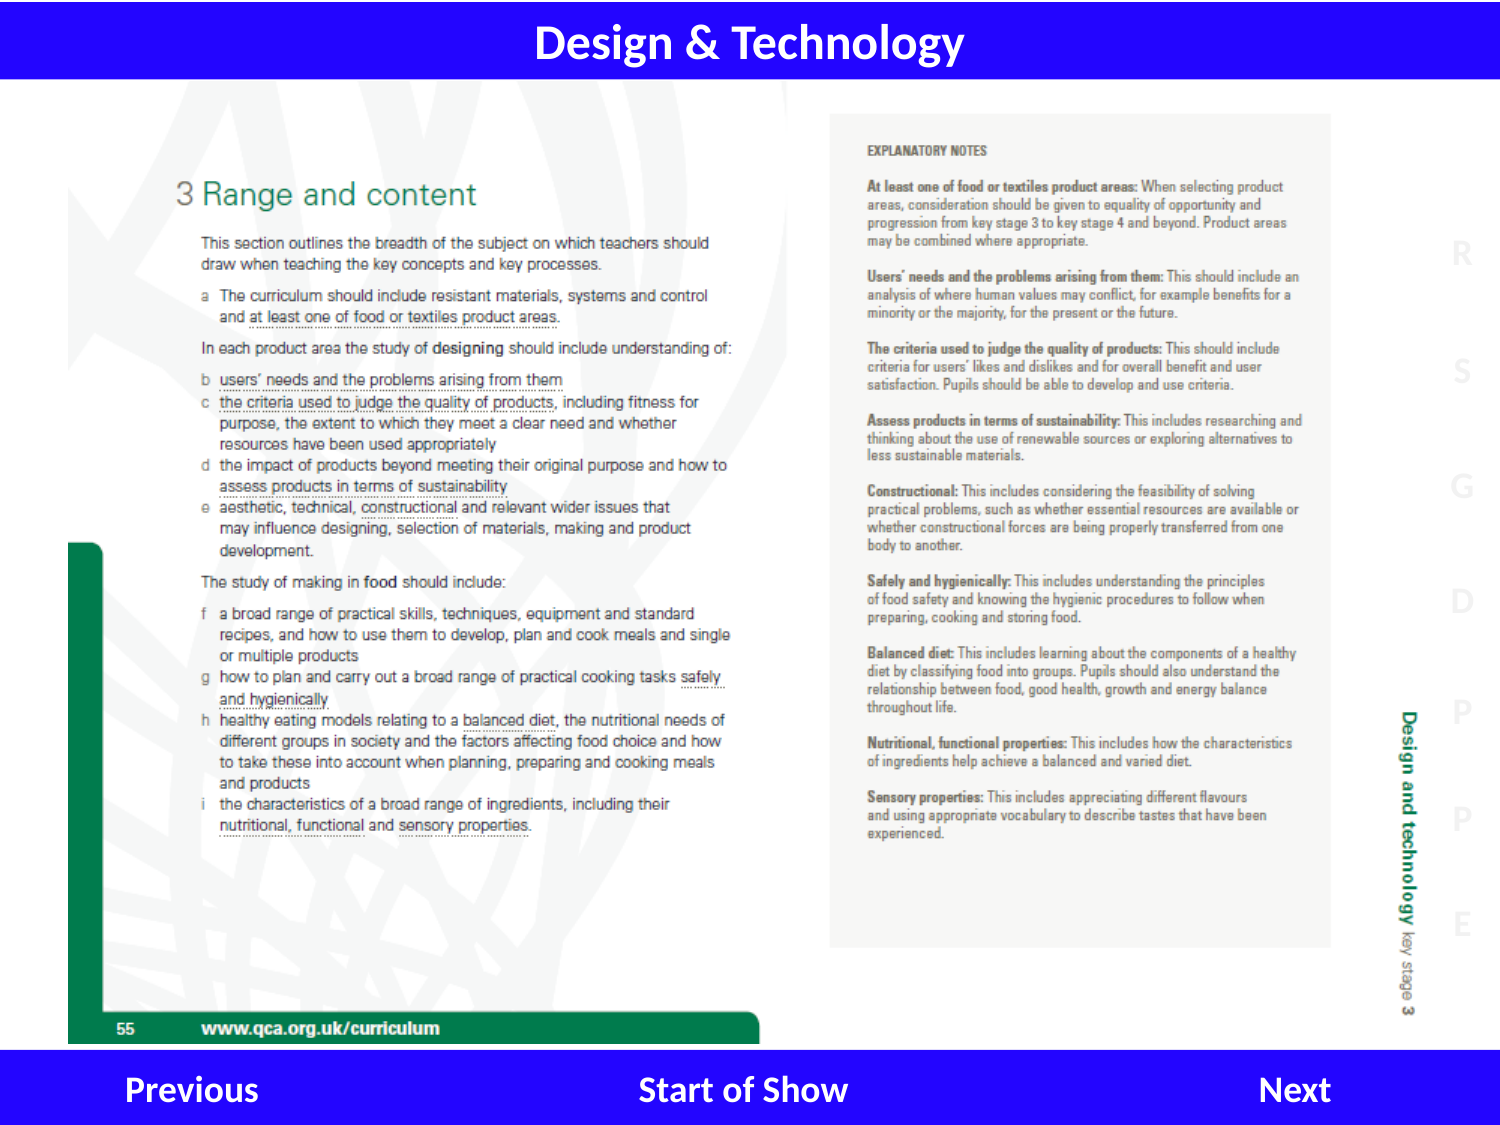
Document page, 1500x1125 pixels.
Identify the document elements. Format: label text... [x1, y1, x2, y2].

text_box Previous [15, 1061, 369, 1114]
text_box [0, 73, 1500, 81]
text_box [0, 1048, 1500, 1125]
text_box Next [1118, 1061, 1472, 1114]
text_box Start of Show [384, 1061, 1103, 1114]
picture [68, 81, 1434, 1045]
text_box Design & Technology [0, 2, 1500, 73]
